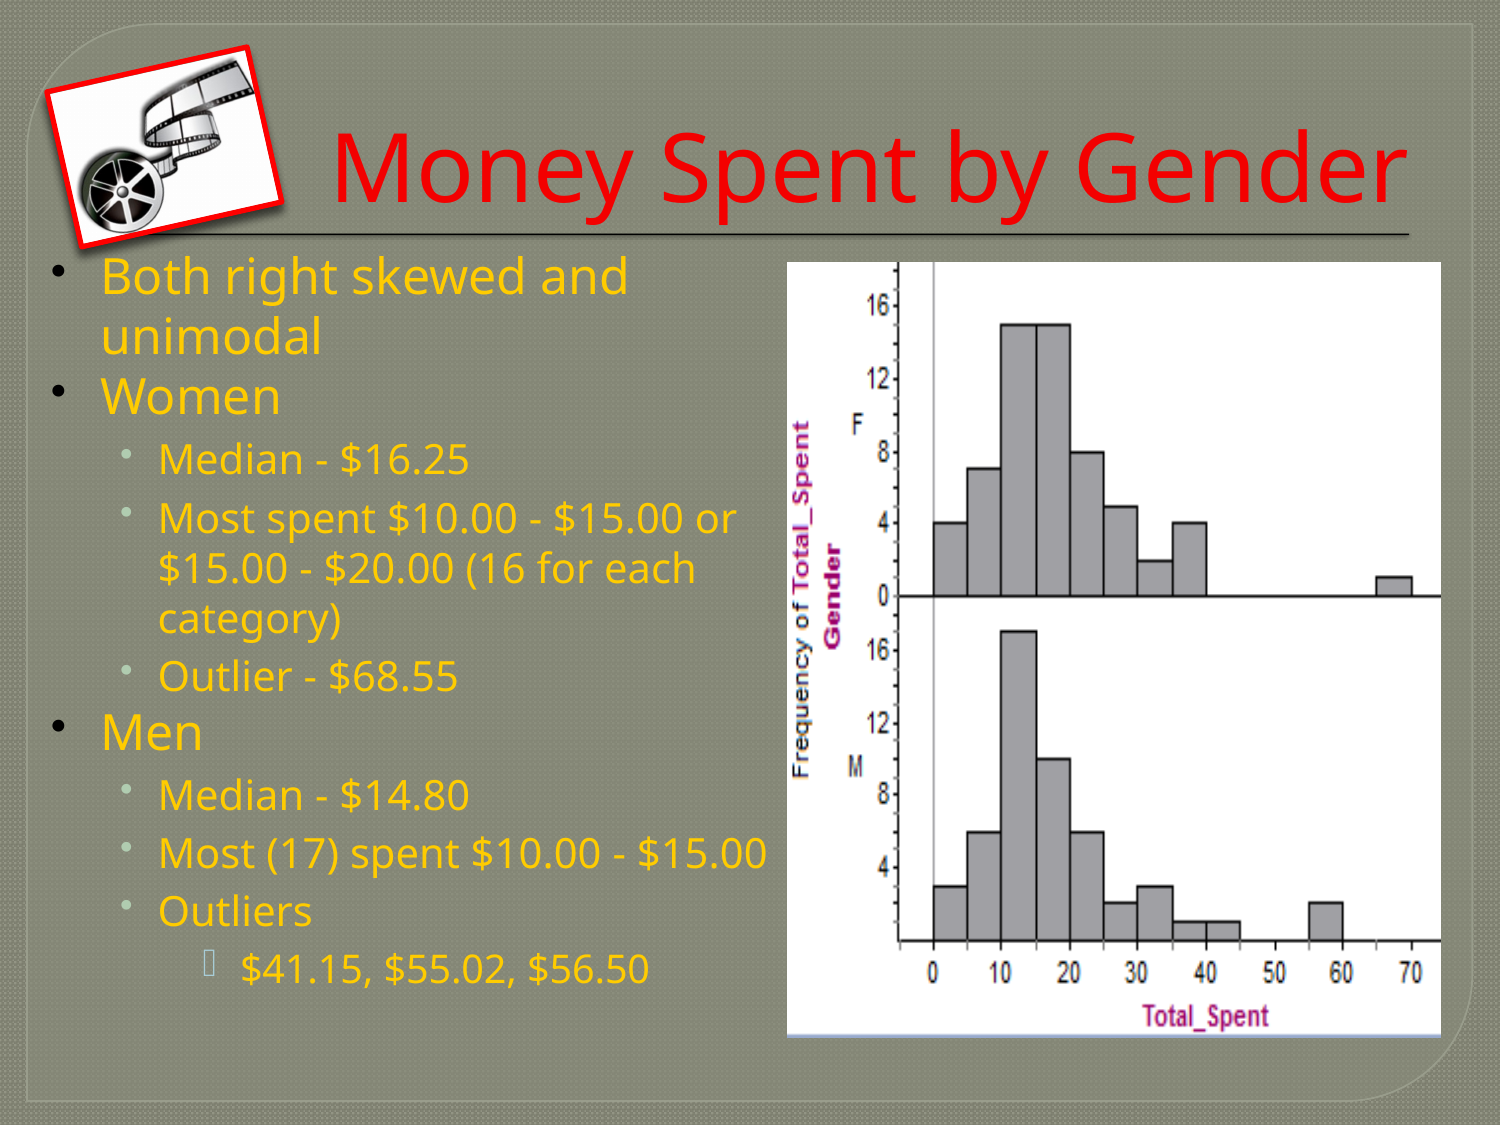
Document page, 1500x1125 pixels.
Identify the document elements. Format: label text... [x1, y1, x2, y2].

list Both right skewed and unimodal Women Median - $16.25 Most spent $10.00 - $15.00 or $15.00 - $20.00 (16 for each category) Outlier - $68.55 Men Median - $14.80 Most (17) spent $10.00 - $15.00 Outliers $41.15, $55.02, $56.50 [37, 237, 788, 1101]
picture [51, 51, 278, 243]
title Money Spent by Gender [75, 41, 1425, 230]
picture [787, 262, 1441, 1038]
